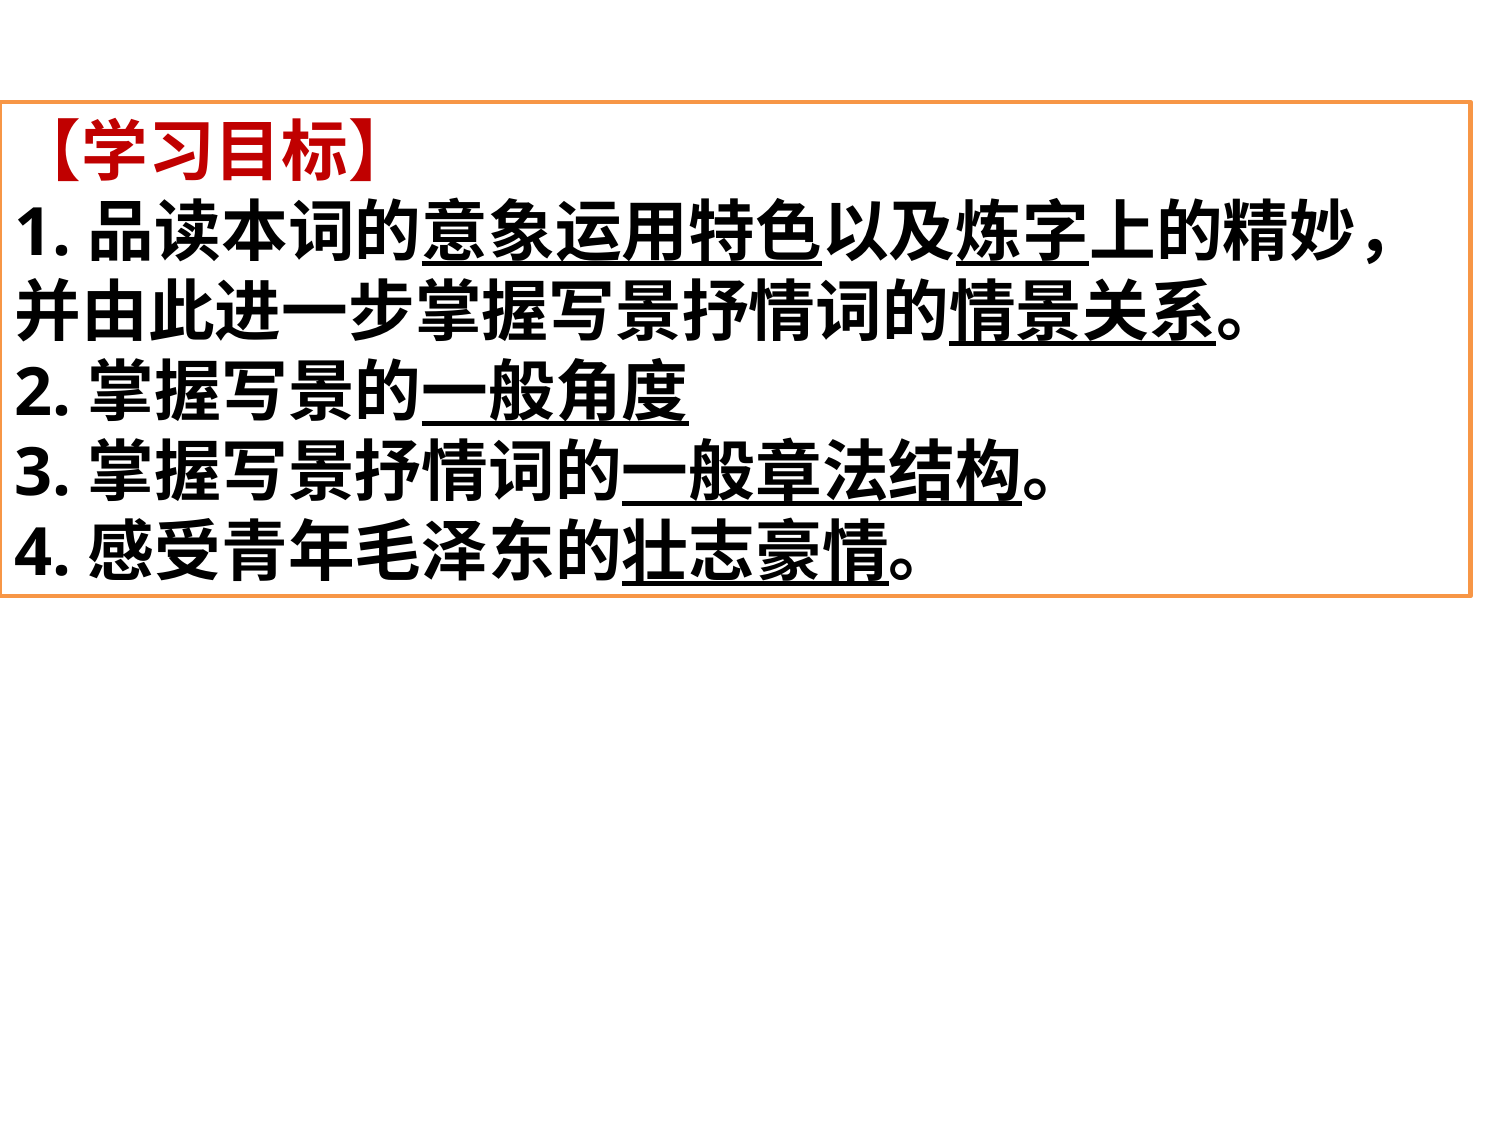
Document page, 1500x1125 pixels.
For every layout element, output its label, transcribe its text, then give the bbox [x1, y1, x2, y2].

text_box 【学习目标】 1.品读本词的意象运用特色以及炼字上的精妙，并由此进一步掌握写景抒情词的情景关系。 2.掌握写景的一般角度 3.掌握写景抒情词的一般章法结构。 4.感受青年毛泽东的壮志豪情。 [0, 100, 1473, 598]
